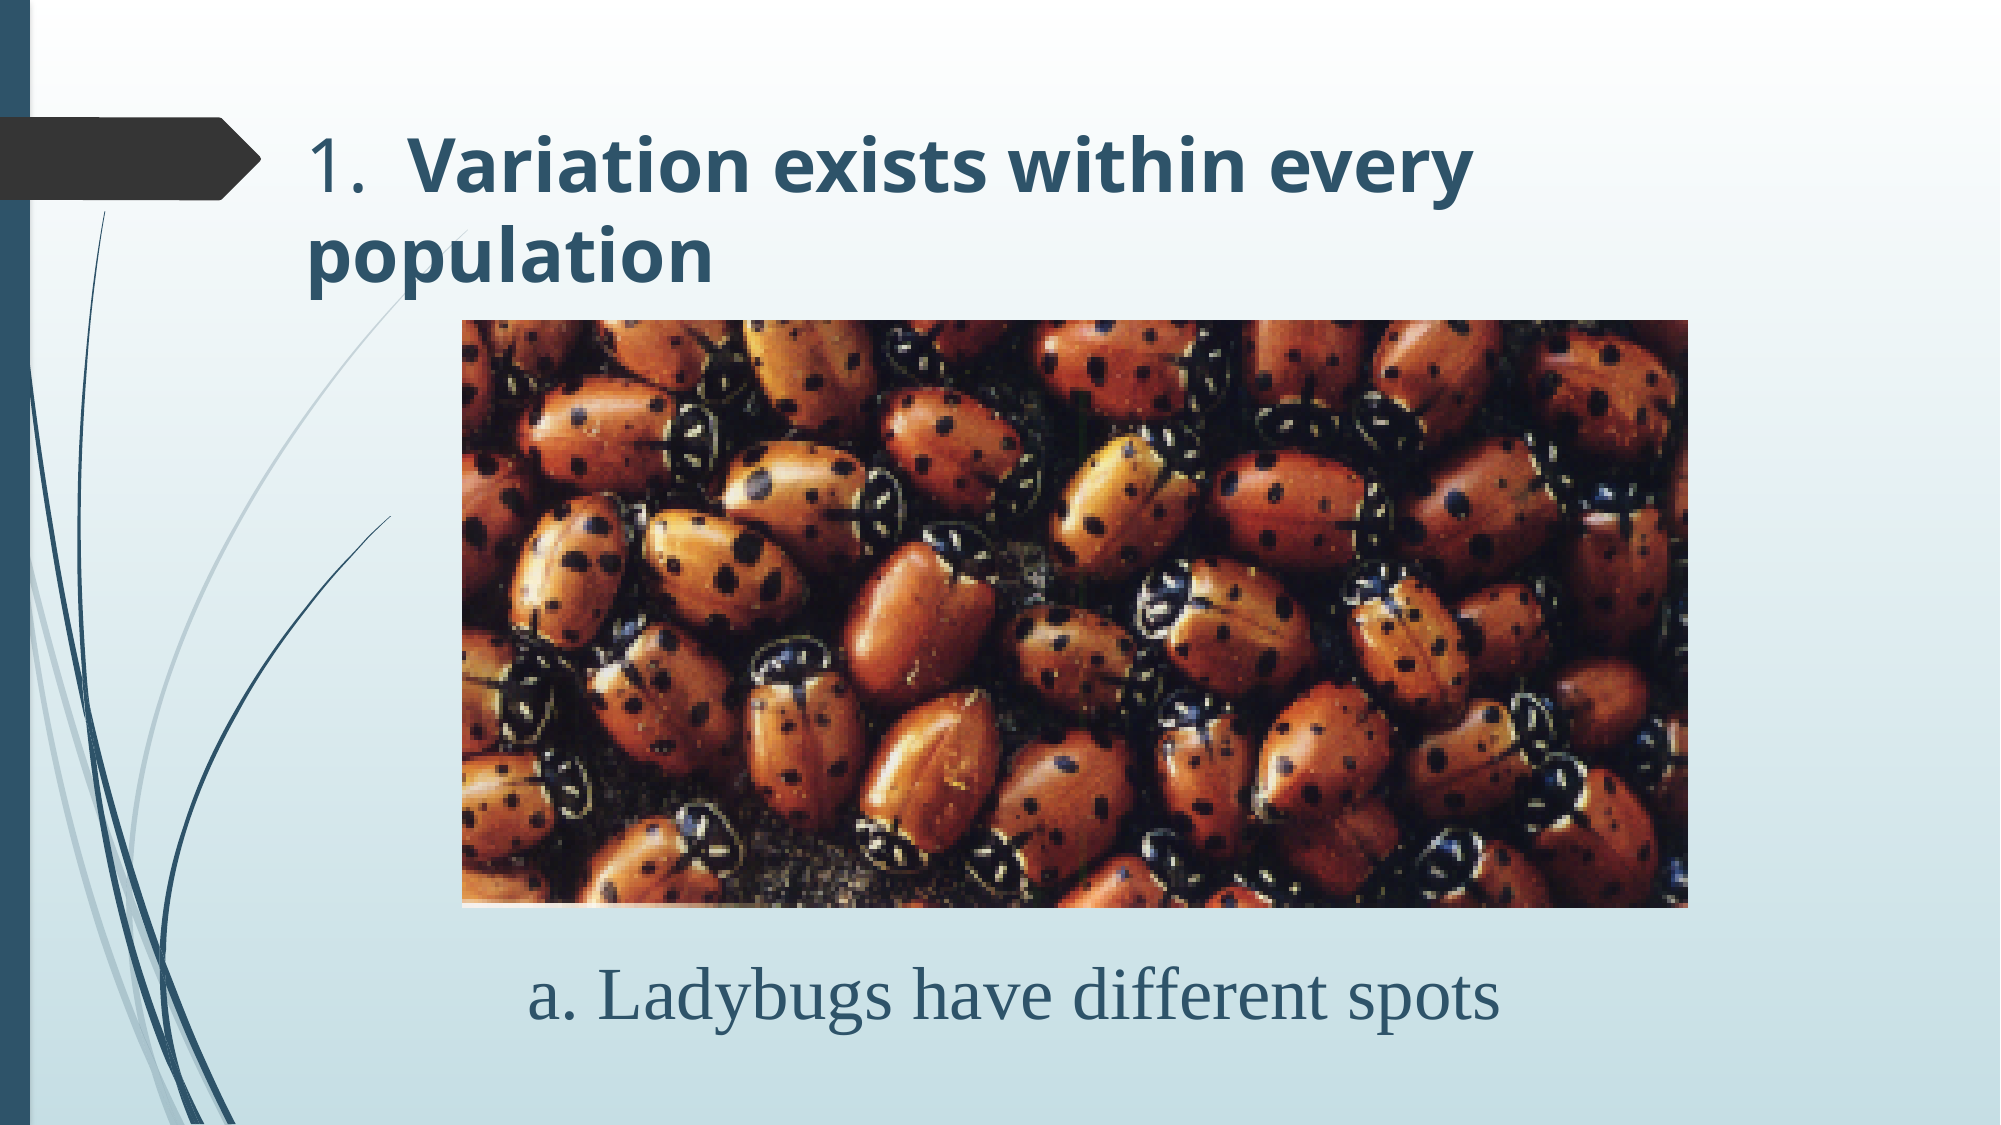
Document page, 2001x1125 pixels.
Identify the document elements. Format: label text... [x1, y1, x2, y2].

picture [462, 320, 1688, 908]
title 1. Variation exists within every population [290, 110, 1753, 321]
text_box a. Ladybugs have different spots [474, 937, 1713, 1043]
